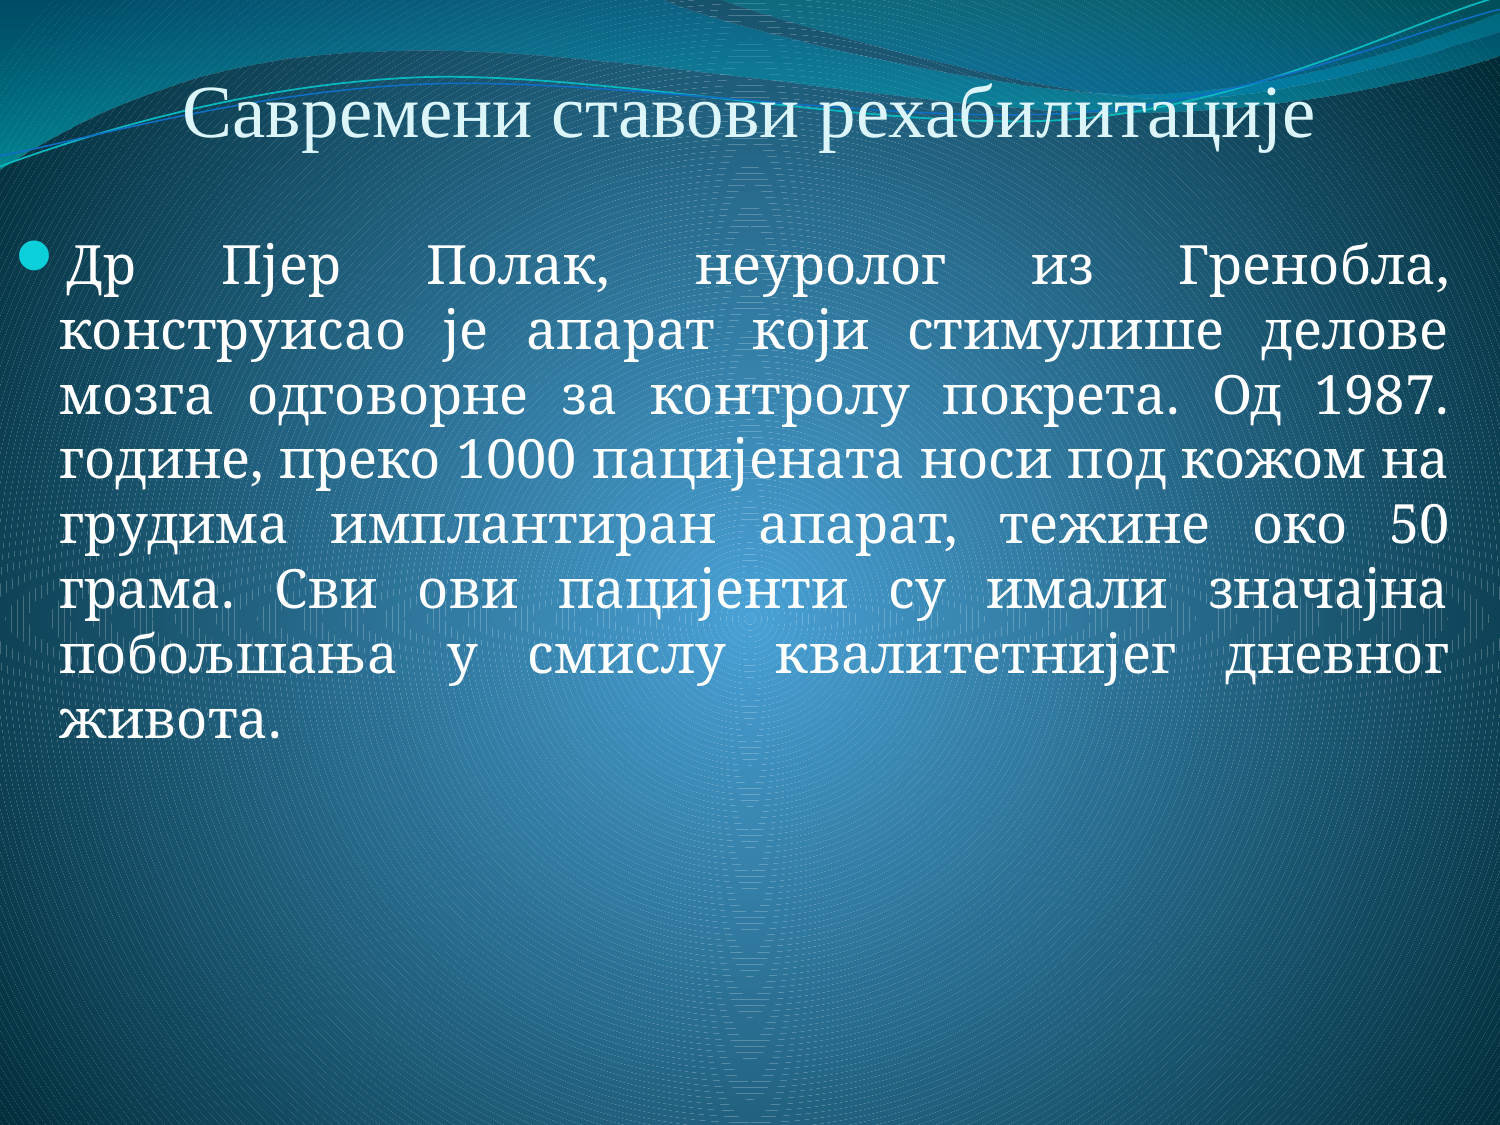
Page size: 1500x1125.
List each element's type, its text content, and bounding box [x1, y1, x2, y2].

list Др Пјер Полак, неуролог из Гренобла, конструисао је апарат који стимулише делове мозга одговорне за контролу покрета. Од 1987. године, преко 1000 пацијената носи под кожом на грудима имплантиран апарат, тежине око 50 грама. Сви ови пацијенти су имали значајна побољшања у смислу квалитетнијег дневног живота. [0, 222, 1465, 943]
title Савремени ставови рехабилитације [0, 0, 1500, 153]
